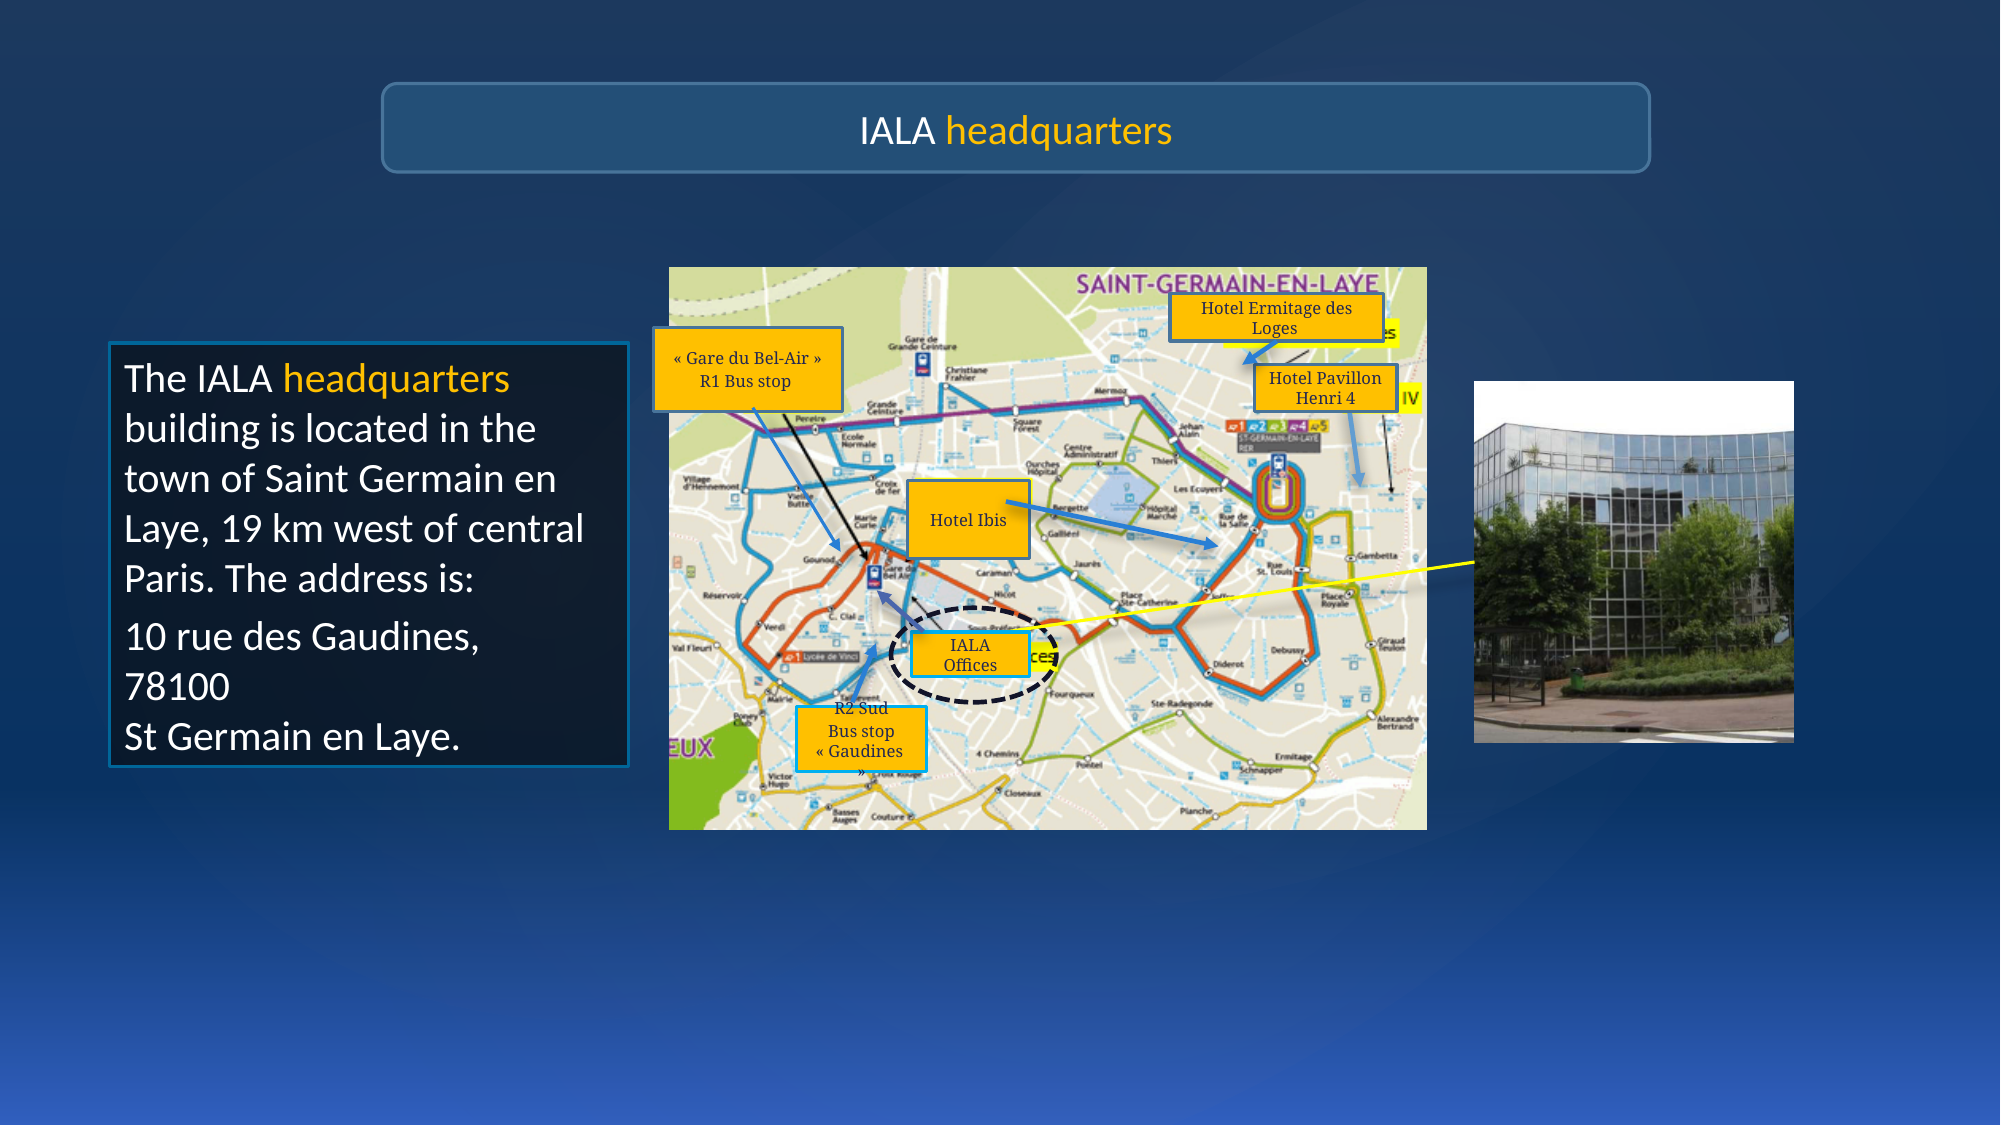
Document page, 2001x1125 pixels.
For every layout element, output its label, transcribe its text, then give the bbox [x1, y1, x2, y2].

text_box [876, 589, 924, 632]
text_box IALA headquarters [380, 81, 1652, 174]
picture [668, 266, 1427, 831]
picture [914, 635, 1027, 674]
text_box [1241, 340, 1278, 366]
text_box The IALA headquarters building is located in the town of Saint Germain en Laye, 19 km west of central Paris. The address is: 10 rue des Gaudines, 78100 St Germain en Laye. [109, 343, 629, 767]
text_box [1347, 404, 1361, 488]
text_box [1005, 500, 1220, 547]
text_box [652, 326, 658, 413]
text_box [851, 642, 877, 703]
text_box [941, 561, 1476, 642]
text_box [752, 407, 842, 553]
picture [1474, 381, 1794, 743]
